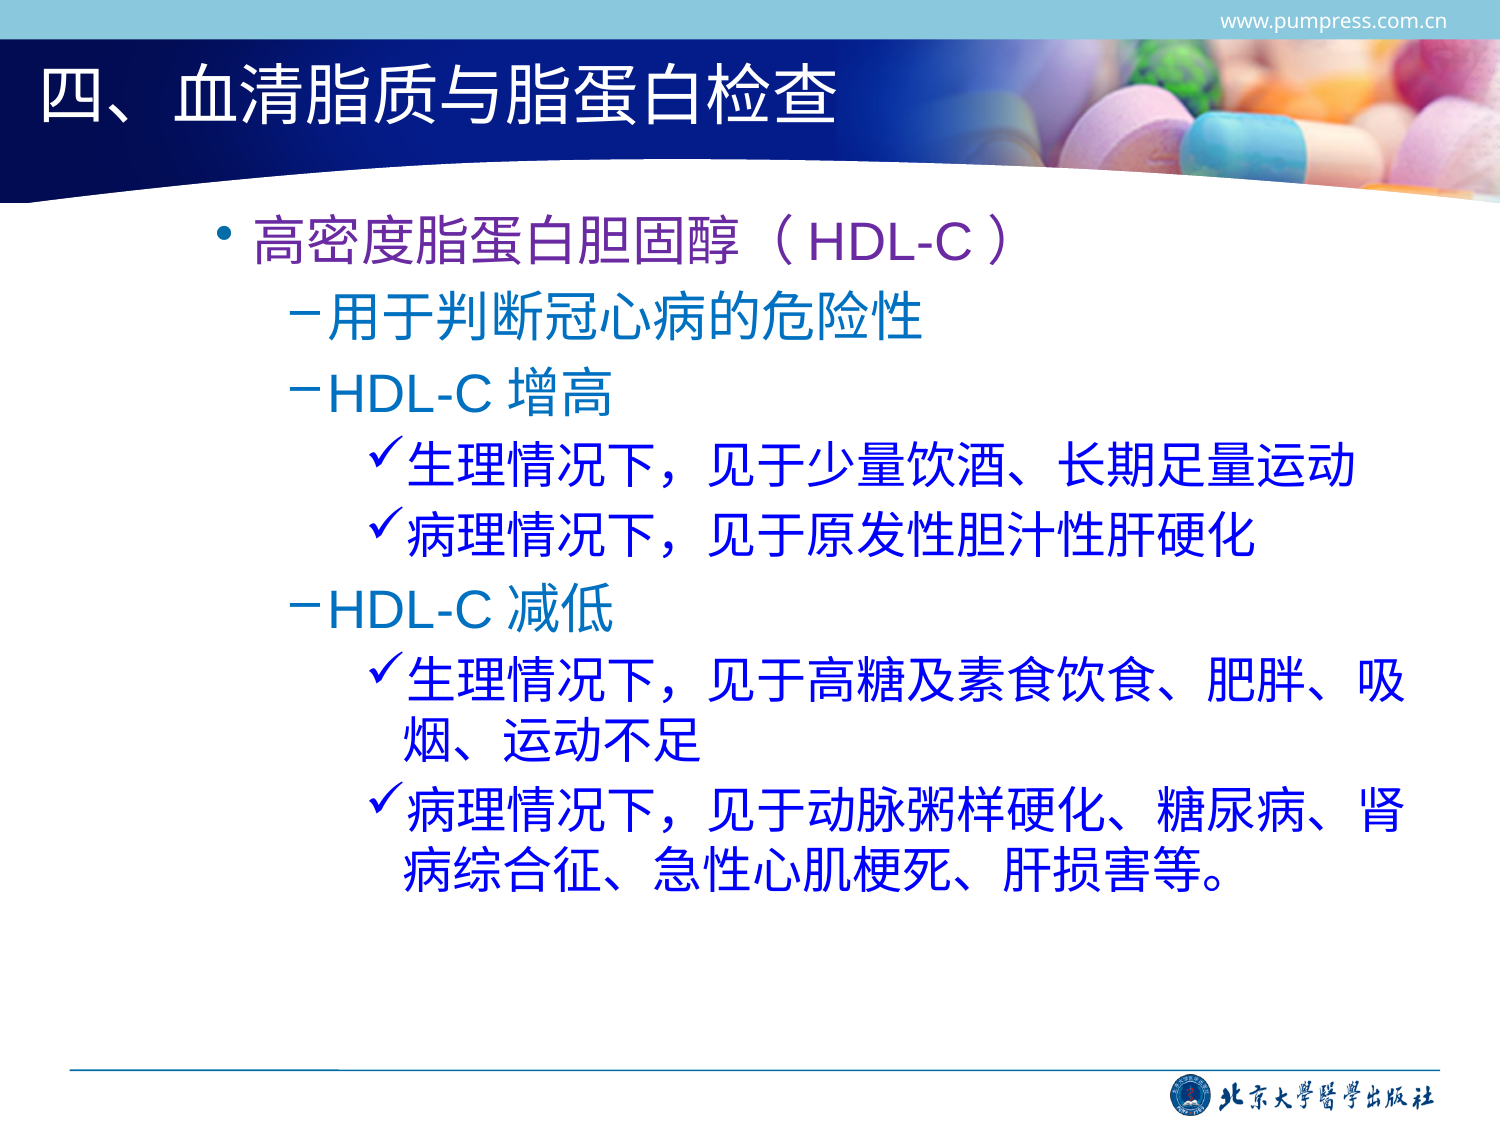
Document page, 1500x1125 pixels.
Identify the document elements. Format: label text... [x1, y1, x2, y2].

title 四、血清脂质与脂蛋白检查 [23, 46, 1349, 140]
slide_number www.pumpress.com.cn [1024, 0, 1463, 38]
list 高密度脂蛋白胆固醇（HDL-C） 用于判断冠心病的危险性 HDL-C增高 生理情况下，见于少量饮酒、长期足量运动 病理情况下，见于原发性胆汁性肝硬化 HDL-C减低 生理情况下，见于高糖及素食饮食、肥胖、吸烟、运动不足 病理情况下，见于动脉粥样硬化、糖尿病、肾病综合征、急性心肌梗死、肝损害等。 [49, 198, 1463, 1026]
picture [1170, 1074, 1436, 1118]
picture [0, 40, 1500, 203]
